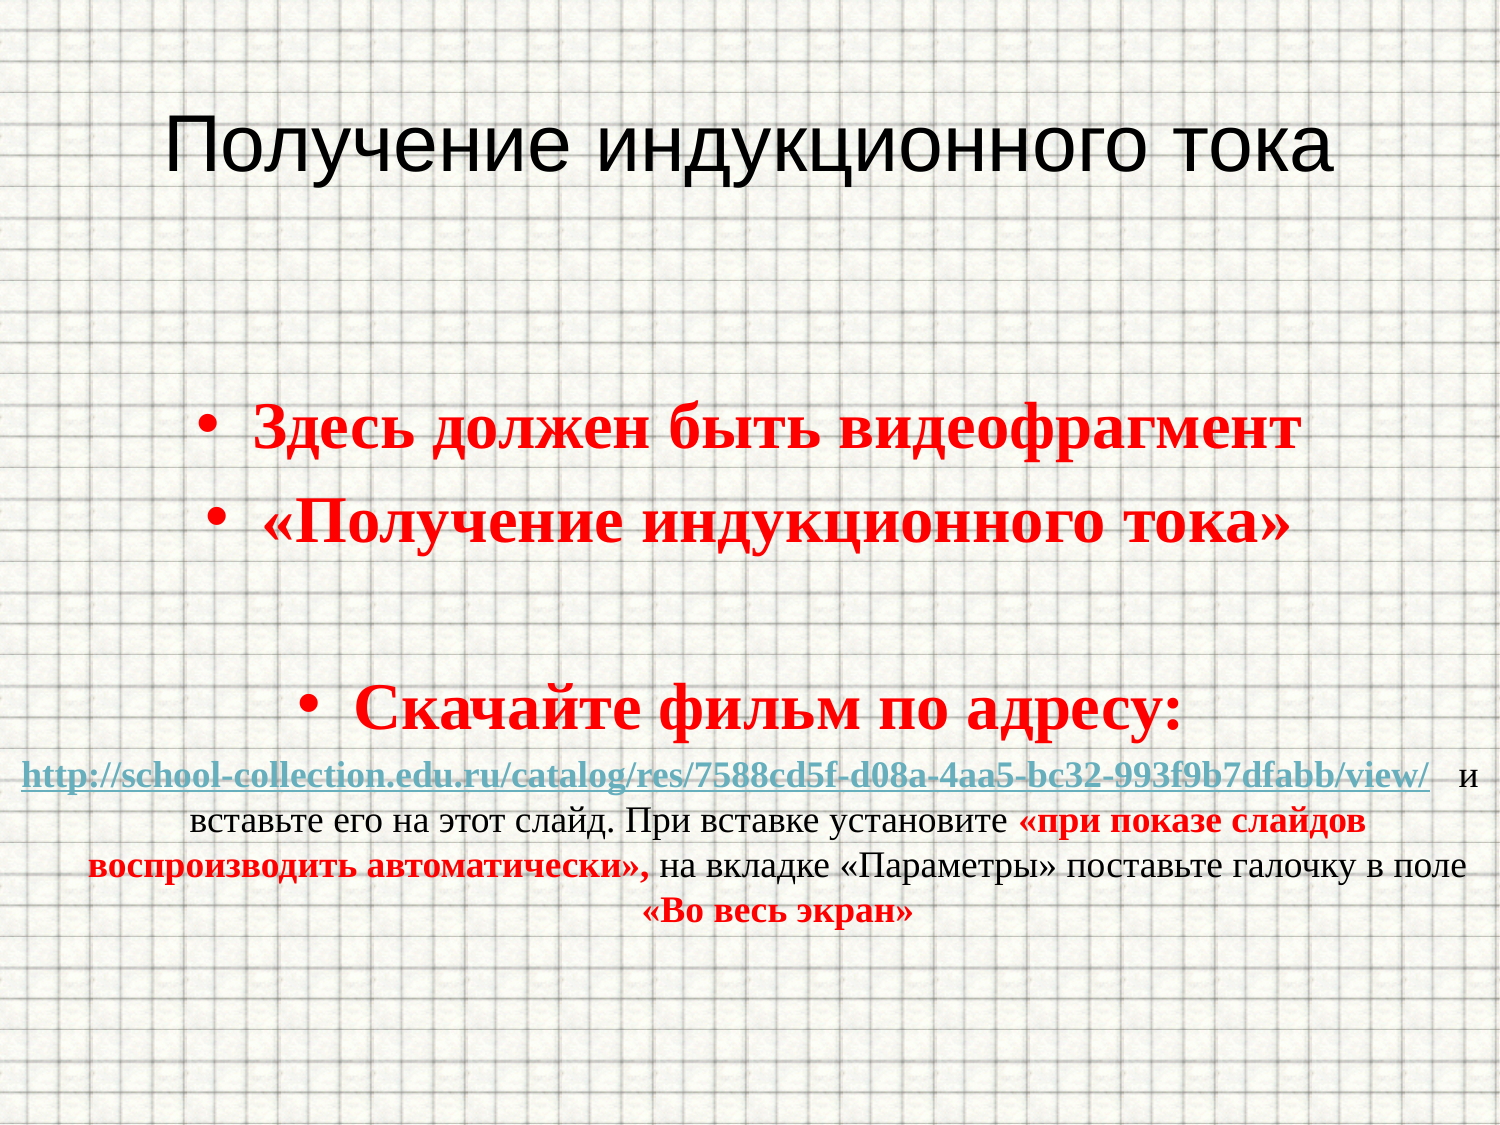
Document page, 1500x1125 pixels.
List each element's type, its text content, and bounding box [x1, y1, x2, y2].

title Получение индукционного тока [75, 45, 1425, 233]
picture [0, 0, 1500, 374]
text_box Здесь должен быть видеофрагмент «Получение индукционного тока» Скачайте фильм по адресу: http://school-collection.edu.ru/catalog/res/7588cd5f-d08a-4aa5-bc32-993f9b7dfabb/view/ и вставьте его на этот слайд. При вставке установите «при показе слайдов воспроизводить автоматически», на вкладке «Параметры» поставьте галочку в поле «Во весь экран» [0, 374, 1500, 1125]
